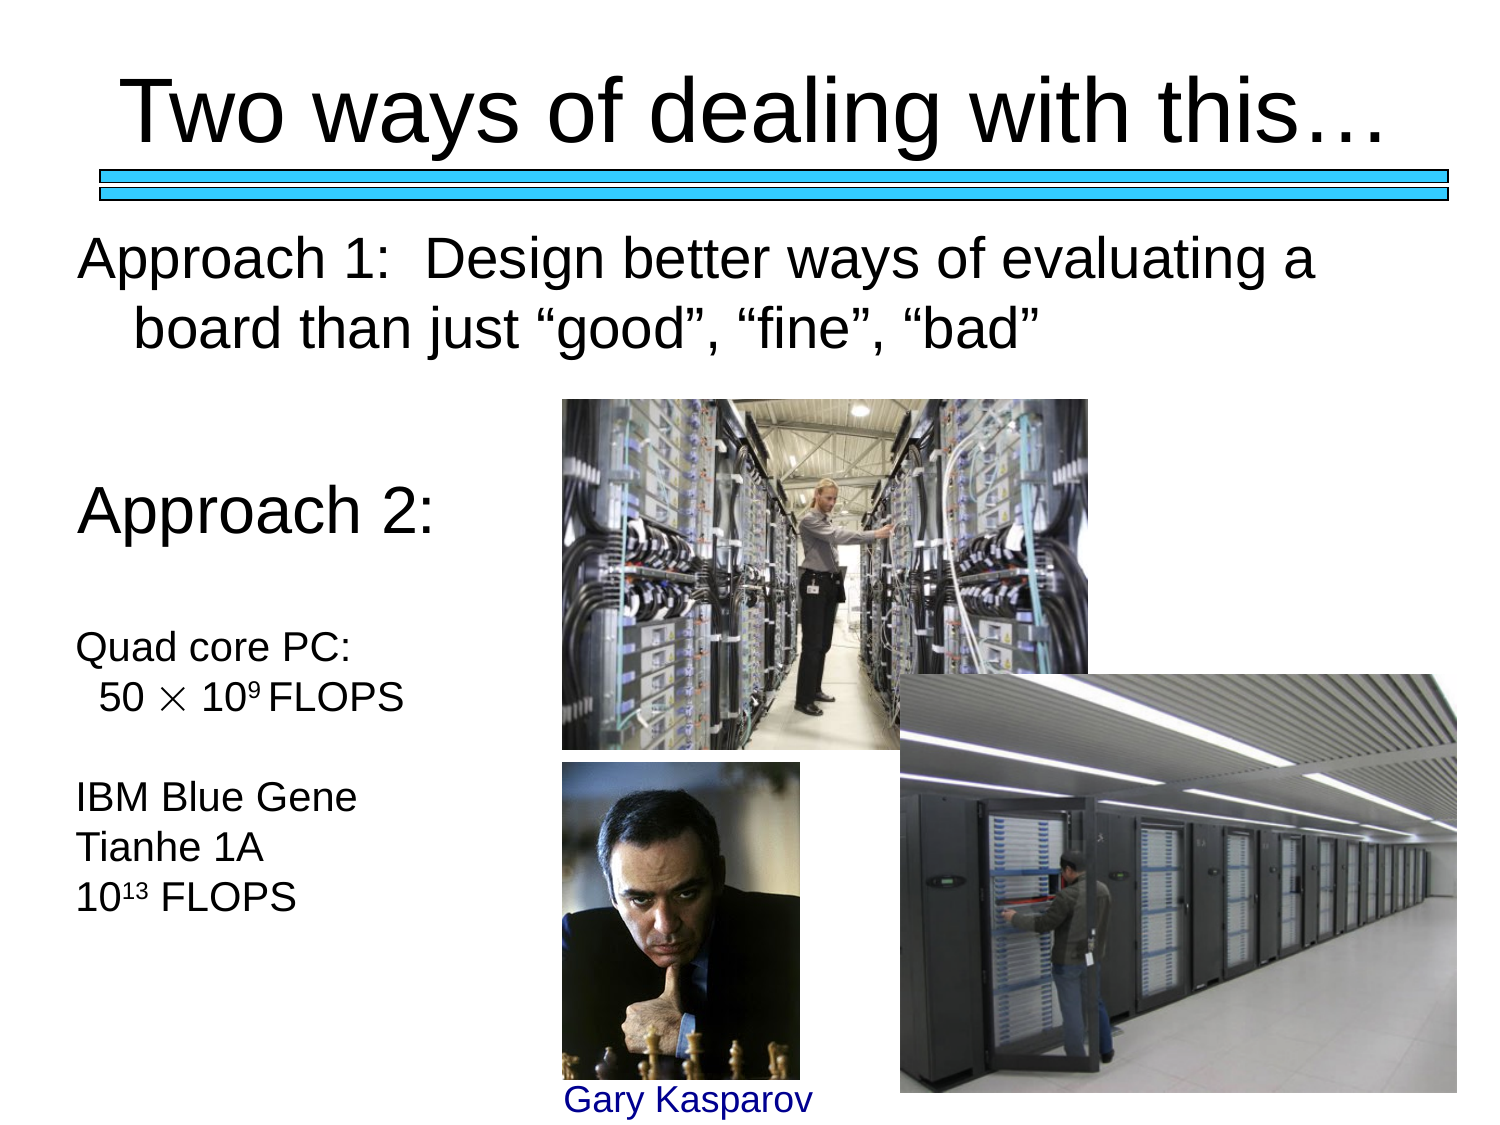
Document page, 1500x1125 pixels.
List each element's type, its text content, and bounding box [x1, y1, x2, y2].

text_box Gary Kasparov [548, 1067, 828, 1125]
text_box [99, 170, 1449, 201]
picture [562, 762, 801, 1080]
text_box Quad core PC: 50  109 FLOPS IBM Blue Gene Tianhe 1A 1013 FLOPS [60, 612, 420, 928]
title Two ways of dealing with this… [62, 12, 1450, 200]
picture [562, 399, 1457, 1093]
list Approach 1: Design better ways of evaluating a board than just “good”, “fine”, “bad” Approach 2: [62, 212, 1338, 888]
